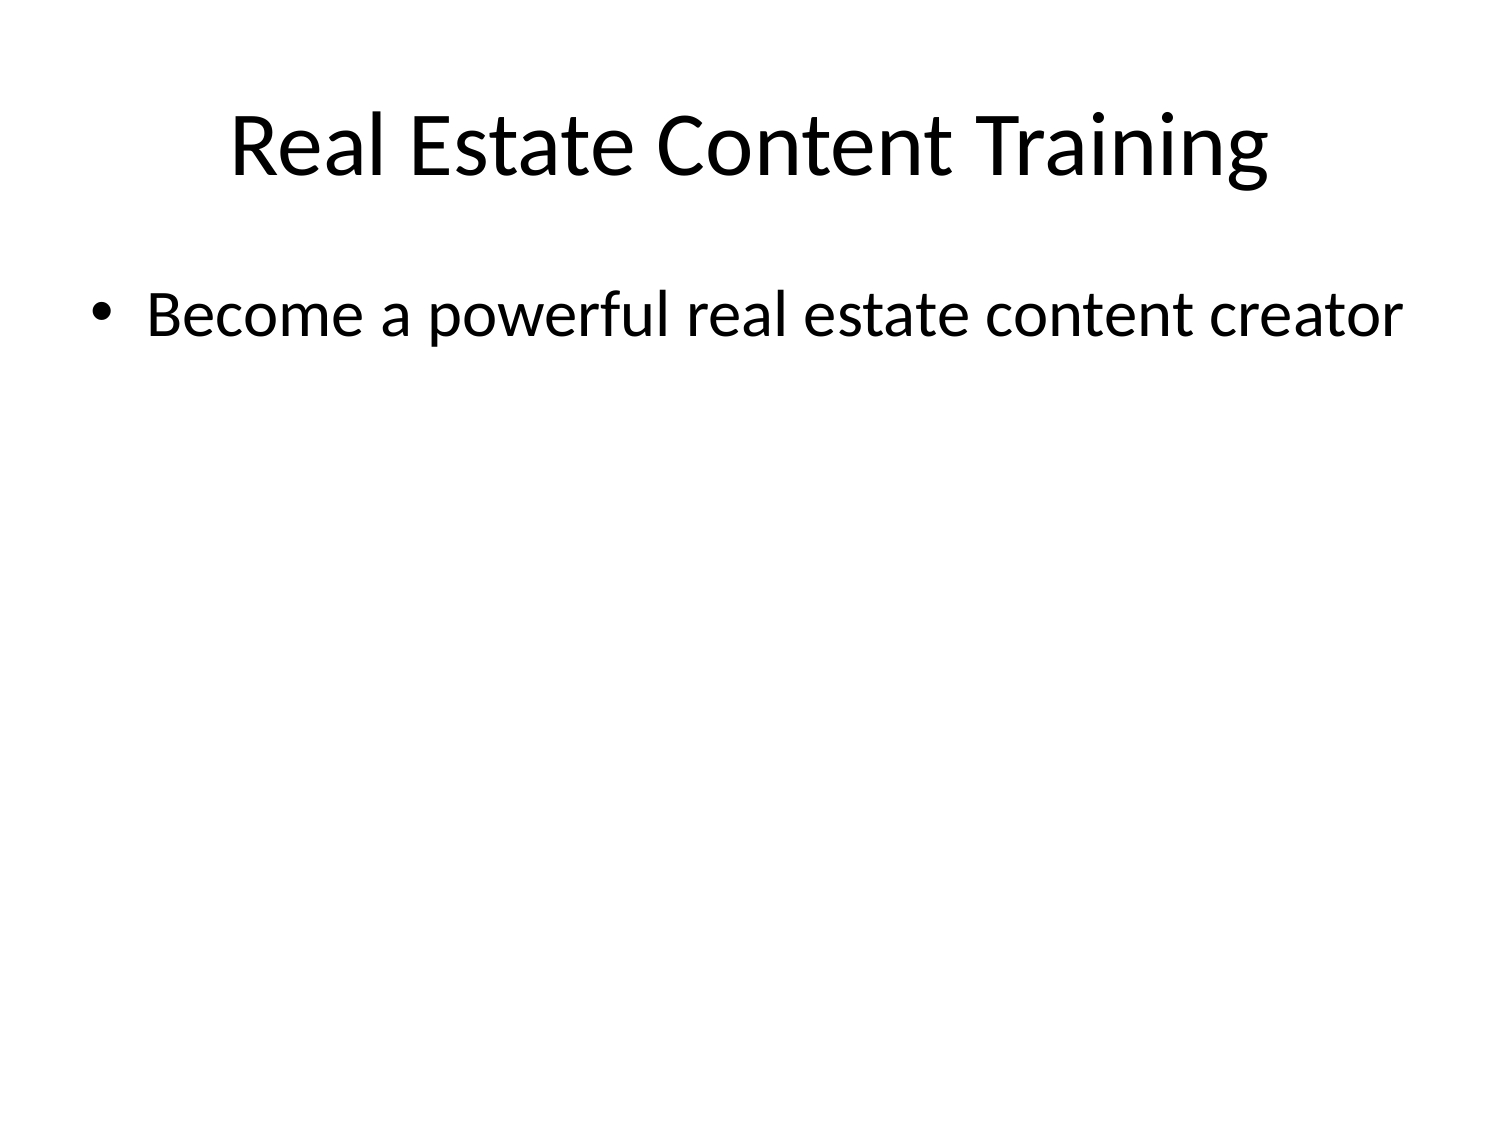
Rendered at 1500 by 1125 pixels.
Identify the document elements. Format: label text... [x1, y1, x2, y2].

list Become a powerful real estate content creator [75, 262, 1425, 1005]
title Real Estate Content Training [75, 45, 1425, 233]
